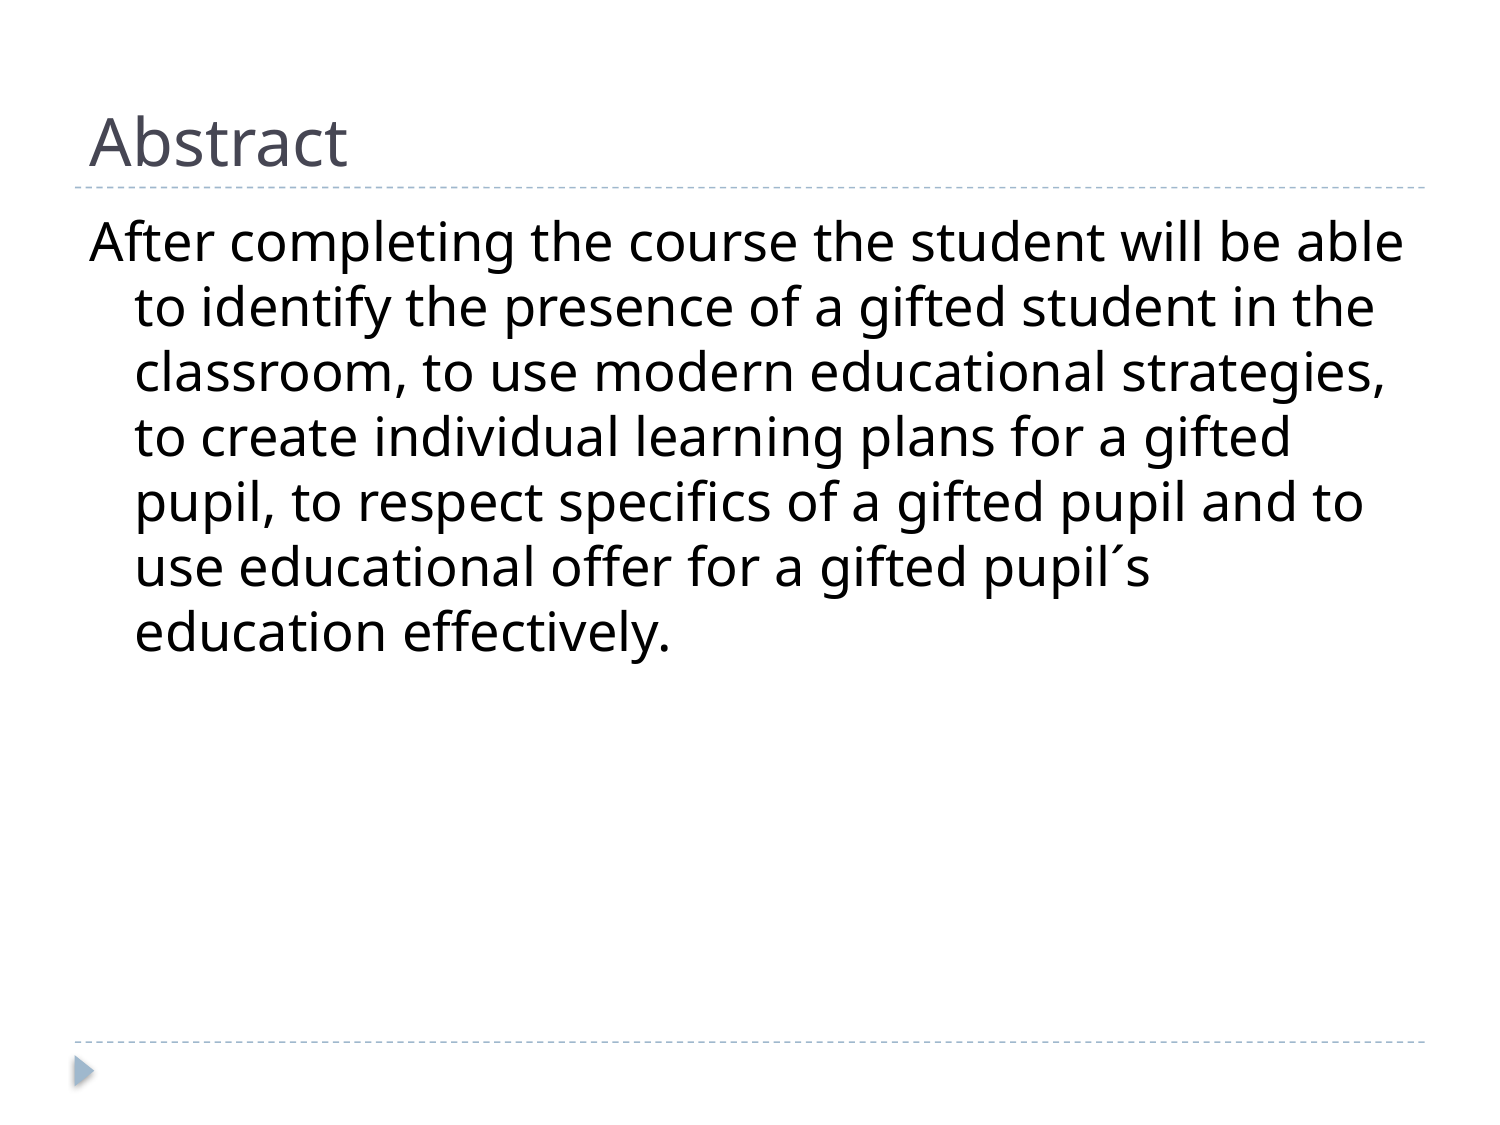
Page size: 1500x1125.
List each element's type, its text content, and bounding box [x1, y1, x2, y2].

title Abstract [75, 24, 1425, 188]
list After completing the course the student will be able to identify the presence of a gifted student in the classroom, to use modern educational strategies, to create individual learning plans for a gifted pupil, to respect specifics of a gifted pupil and to use educational offer for a gifted pupil´s education effectively. [75, 200, 1425, 1010]
